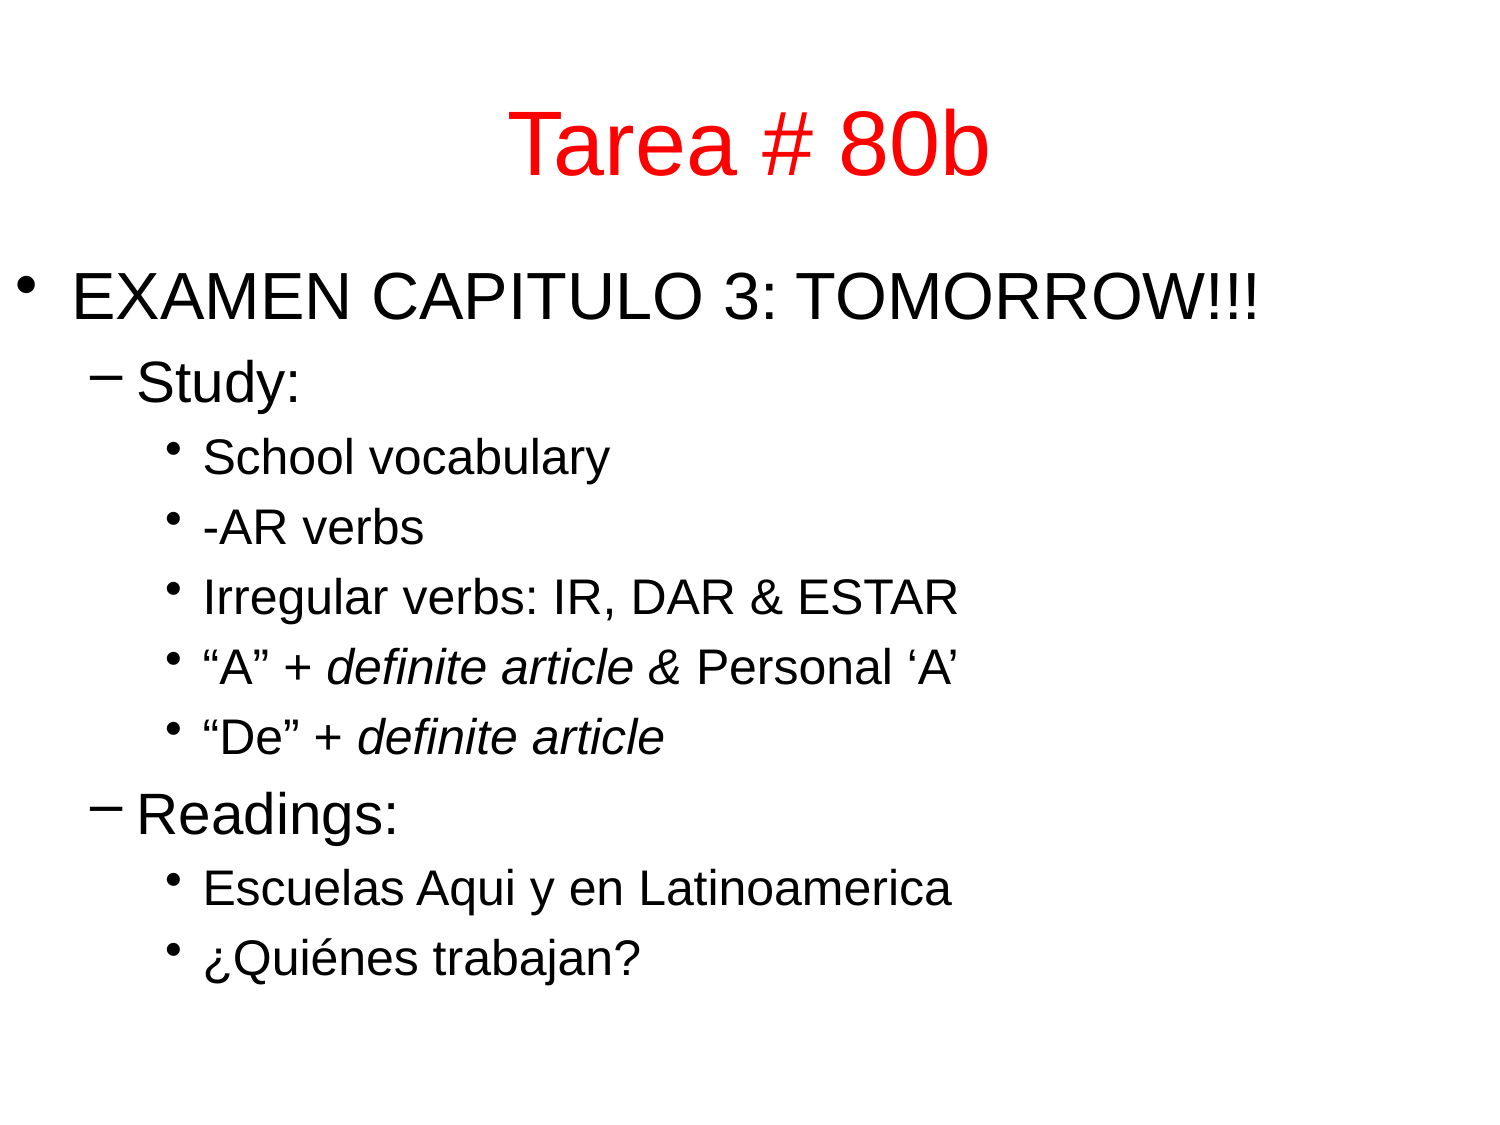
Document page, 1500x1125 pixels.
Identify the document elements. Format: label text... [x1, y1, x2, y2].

list EXAMEN CAPITULO 3: TOMORROW!!! Study: School vocabulary -AR verbs Irregular verbs: IR, DAR & ESTAR “A” + definite article & Personal ‘A’ “De” + definite article Readings: Escuelas Aqui y en Latinoamerica ¿Quiénes trabajan? [0, 245, 1500, 988]
title Tarea # 80b [75, 45, 1425, 233]
